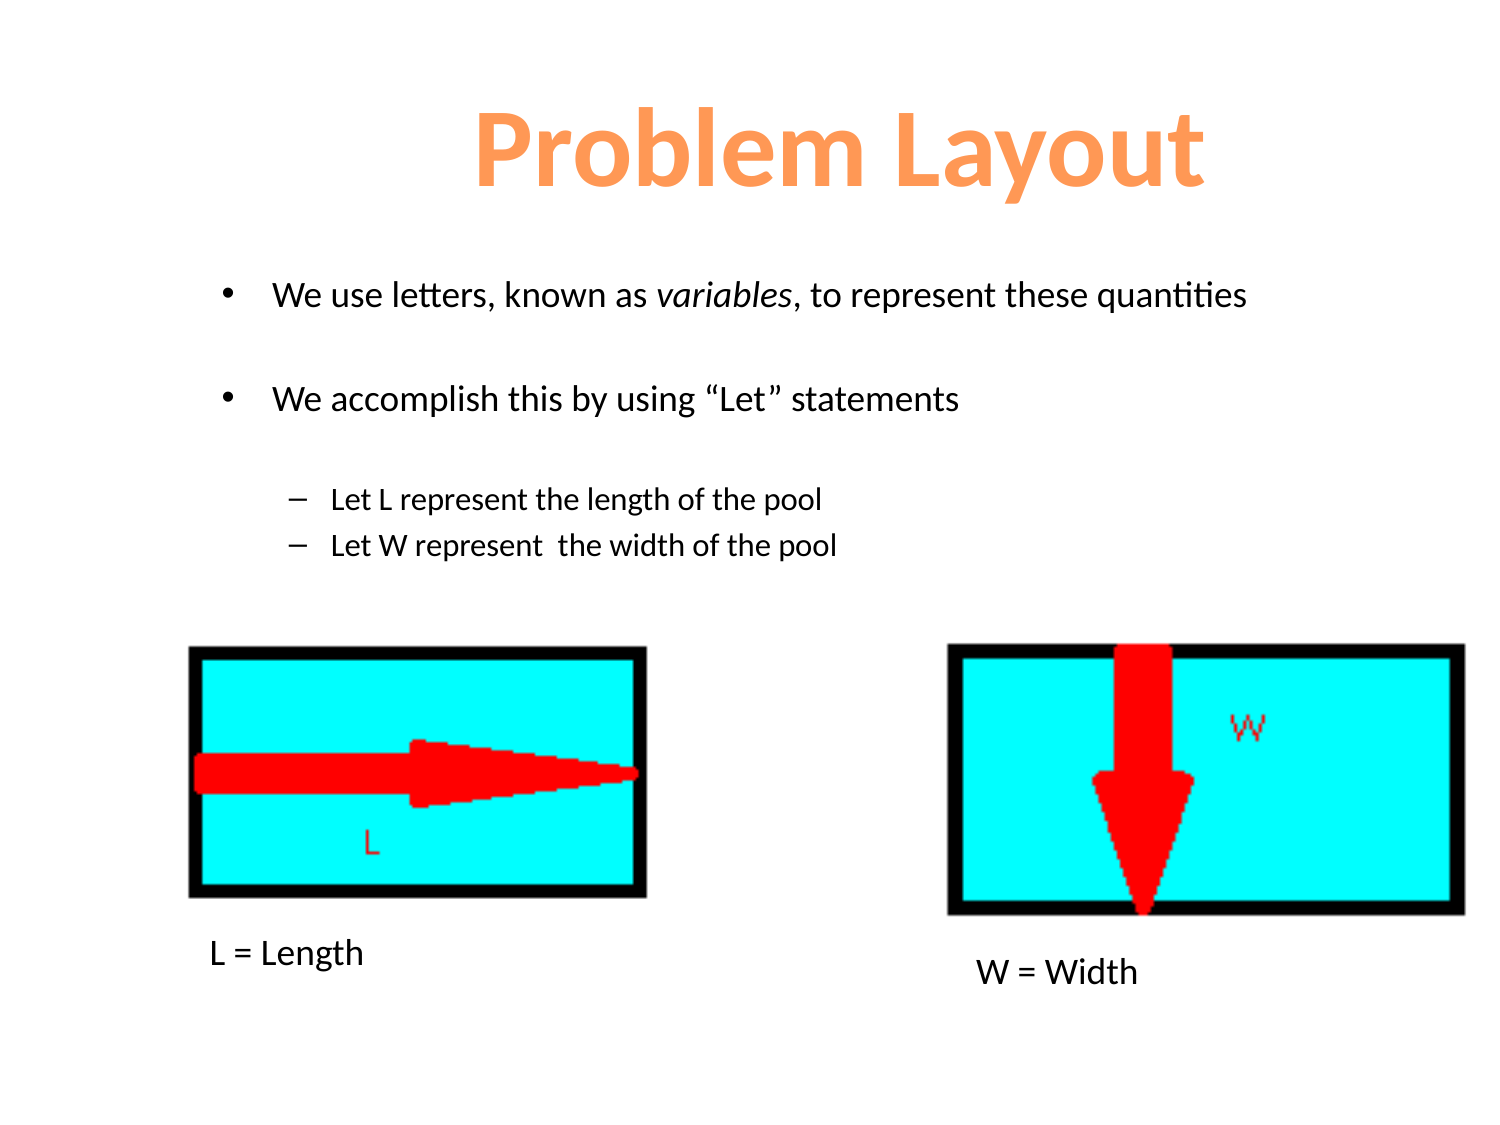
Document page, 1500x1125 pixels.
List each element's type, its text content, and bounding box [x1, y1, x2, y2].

text_box W = Width [961, 948, 1447, 1000]
picture [135, 609, 725, 940]
text_box Problem Layout [458, 66, 1248, 217]
picture [926, 633, 1500, 940]
text_box L = Length [194, 948, 656, 980]
list We use letters, known as variables, to represent these quantities We accomplish this by using “Let” statements Let L represent the length of the pool Let W represent the width of the pool - [206, 262, 1425, 835]
